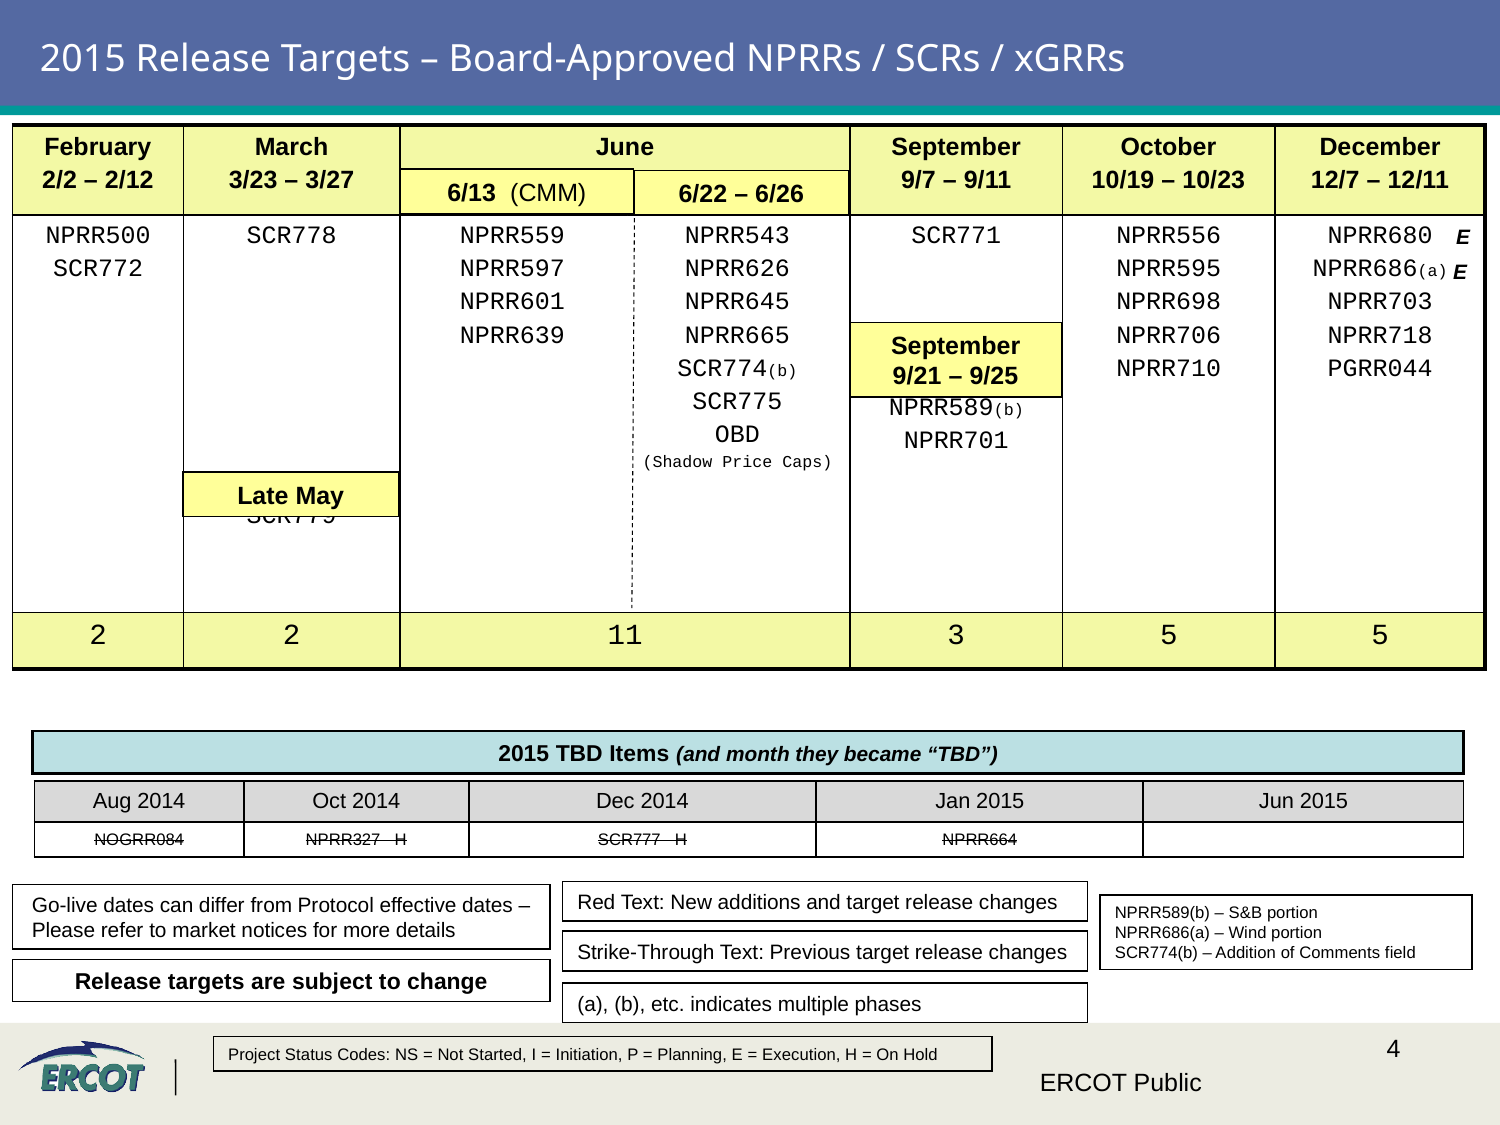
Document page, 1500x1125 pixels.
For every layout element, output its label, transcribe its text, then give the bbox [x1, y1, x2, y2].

text_box 6/13 (CMM) [399, 169, 634, 214]
table_cell NOGRR084 [35, 823, 243, 856]
text_box Release targets are subject to change [12, 959, 550, 1002]
table_header Jun 2015 [1144, 782, 1463, 821]
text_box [631, 217, 635, 609]
table_cell SCR778 SCR779 [184, 216, 399, 472]
table_cell NPRR556 NPRR595 NPRR698 NPRR706 NPRR710 [1063, 216, 1274, 612]
table_cell SCR778 SCR779 [184, 517, 399, 612]
title 2015 Release Targets – Board-Approved NPRRs / SCRs / xGRRs [24, 0, 1350, 113]
table_header September 9/7 – 9/11 [851, 127, 1062, 214]
table_cell [1144, 823, 1463, 856]
table_cell SCR777 H [470, 823, 815, 856]
table_cell SCR771 NPRR589(b) NPRR701 [851, 216, 1062, 322]
table_cell NPRR543 NPRR626 NPRR645 NPRR665 SCR774(b) SCR775 OBD (Shadow Price Caps) [628, 216, 849, 612]
text_box Red Text: New additions and target release changes [562, 881, 1088, 921]
table_cell 5 [1276, 613, 1483, 667]
table_cell 2 [184, 613, 399, 667]
table_header December 12/7 – 12/11 [1276, 127, 1483, 214]
table_header Dec 2014 [470, 782, 815, 821]
footer ERCOT Public [1025, 1059, 1438, 1125]
table_cell NPRR680 NPRR686(a) NPRR703 NPRR718 PGRR044 [1276, 216, 1483, 612]
table_cell SCR771 NPRR589(b) NPRR701 [851, 398, 1062, 612]
text_box NPRR589(b) – S&B portion NPRR686(a) – Wind portion SCR774(b) – Addition of Comments field [1100, 894, 1473, 970]
text_box Late May [182, 472, 399, 517]
table_header Jan 2015 [817, 782, 1142, 821]
text_box Go-live dates can differ from Protocol effective dates – Please refer to market notices for more details [12, 884, 550, 949]
table_header October 10/19 – 10/23 [1063, 127, 1274, 214]
text_box 6/22 – 6/26 [634, 170, 849, 216]
table_cell NPRR559 NPRR597 NPRR601 NPRR639 [401, 216, 622, 612]
text_box September 9/21 – 9/25 [849, 322, 1062, 398]
text_box 2015 TBD Items (and month they became “TBD”) [32, 731, 1464, 774]
table_header Oct 2014 [245, 782, 468, 821]
text_box Strike-Through Text: Previous target release changes [562, 931, 1088, 971]
text_box (a), (b), etc. indicates multiple phases [562, 983, 1088, 1023]
picture [10, 1031, 151, 1111]
table_cell NPRR500 SCR772 [13, 216, 183, 612]
table_cell NPRR664 [817, 823, 1142, 856]
text_box E E [1428, 216, 1492, 292]
table_cell 3 [851, 613, 1062, 667]
text_box Project Status Codes: NS = Not Started, I = Initiation, P = Planning, E = Execution, H = On Hold [213, 1036, 993, 1071]
table_header June [401, 127, 849, 170]
table_header March 3/23 – 3/27 [184, 127, 399, 214]
table_cell 5 [1063, 613, 1274, 667]
table_header February 2/2 – 2/12 [13, 127, 183, 214]
table_cell 11 [401, 613, 849, 667]
table_cell 2 [13, 613, 183, 667]
table_cell NPRR327 H [245, 823, 468, 856]
table_header Aug 2014 [35, 782, 243, 821]
